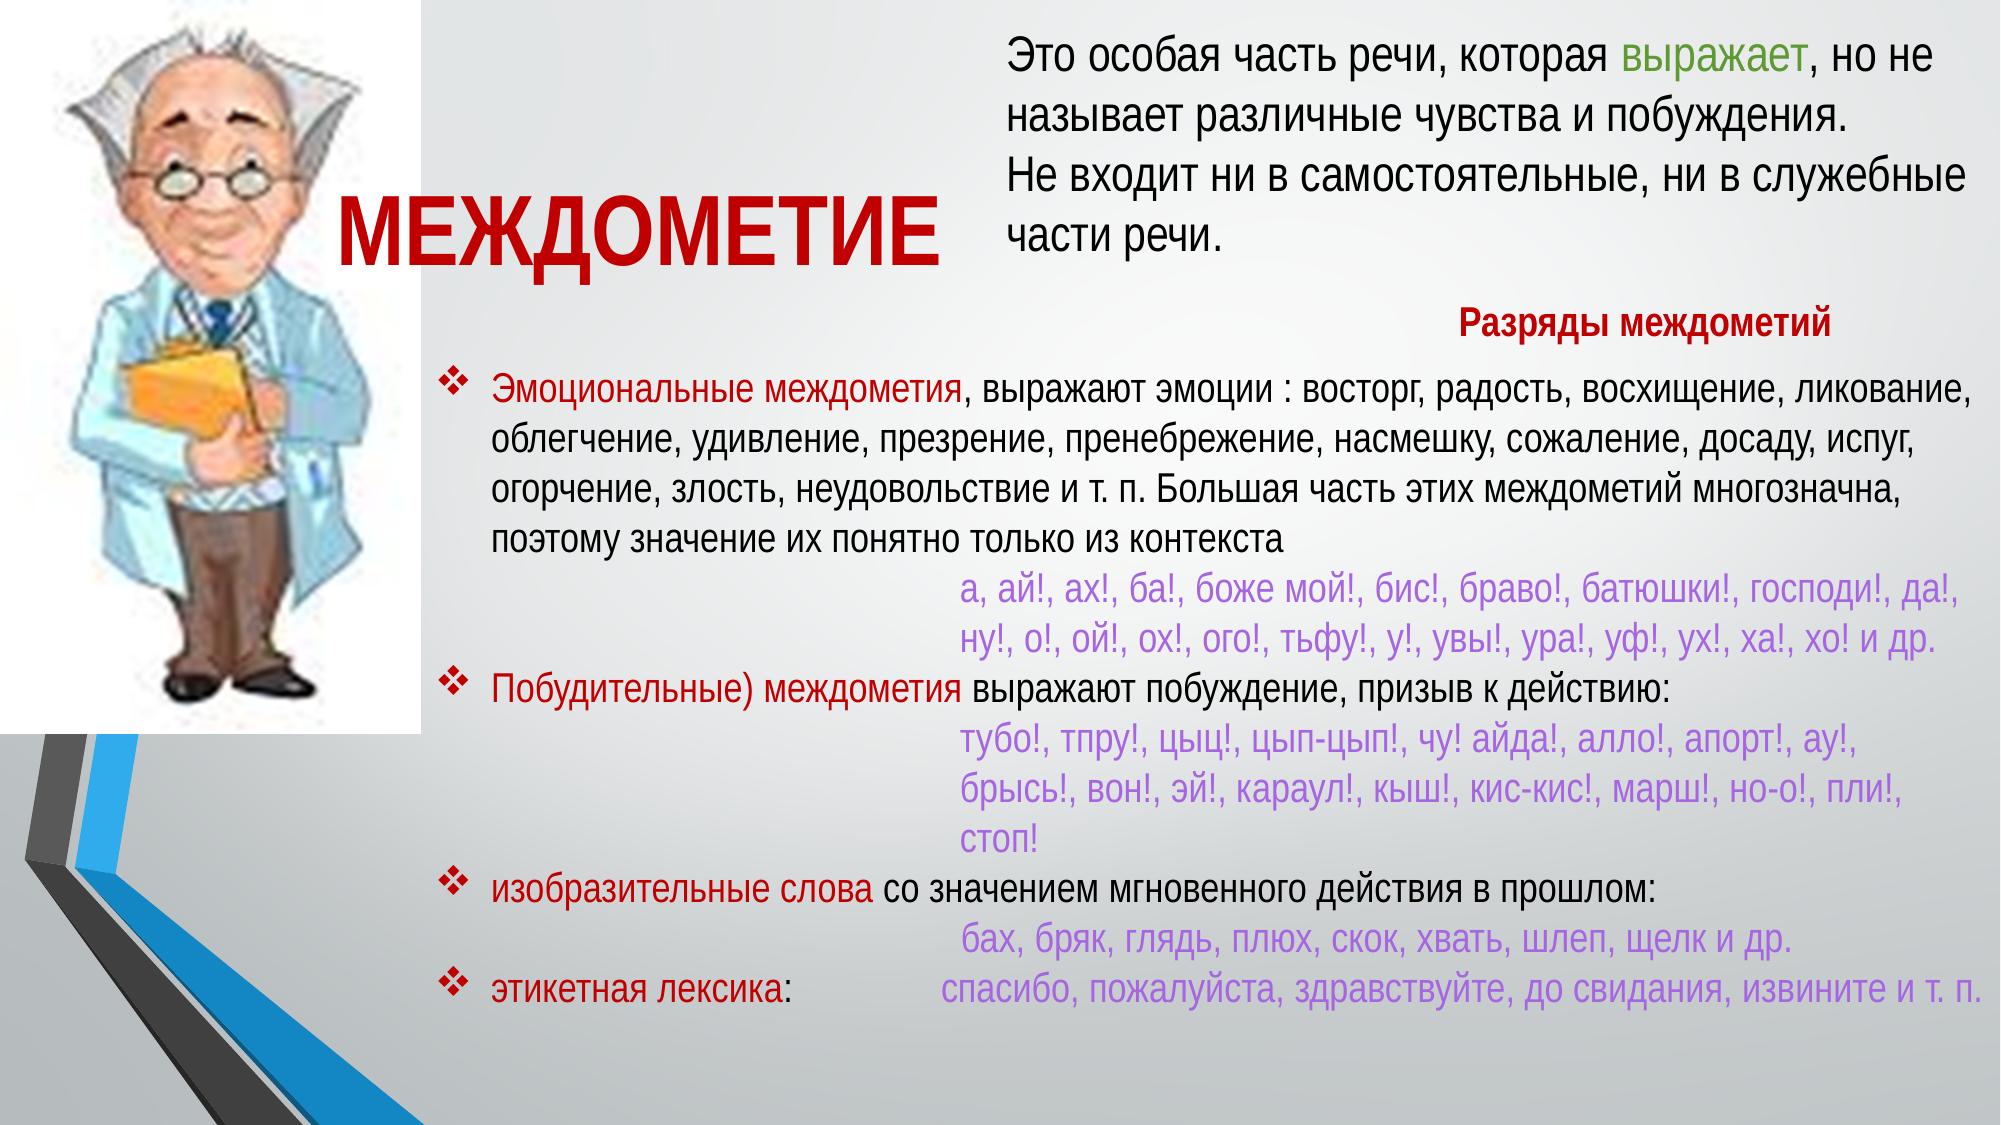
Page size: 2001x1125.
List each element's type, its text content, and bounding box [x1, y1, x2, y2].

text_box Эмоциональные междометия, выражают эмоции : восторг, радость, восхищение, ликование, облегчение, удивление, презрение, пренебрежение, насмешку, сожаление, досаду, испуг, огорчение, злость, неудовольствие и т. п. Большая часть этих междометий многозначна, поэтому значение их понятно только из контекста а, ай!, ах!, ба!, боже мой!, бис!, браво!, батюшки!, господи!, да!, ну!, о!, ой!, ох!, ого!, тьфу!, у!, увы!, ура!, уф!, ух!, ха!, хо! и др. Побудительные) междометия выражают побуждение, призыв к действию: тубо!, тпру!, цыц!, цып-цып!, чу! айда!, алло!, апорт!, ау!, брысь!, вон!, эй!, караул!, кыш!, кис-кис!, марш!, но-о!, пли!, стоп! изобразительные слова со значением мгновенного действия в прошлом: бах, бряк, глядь, плюх, скок, хвать, шлеп, щелк и др. этикетная лексика: спасибо, пожалуйста, здравствуйте, до свидания, извините и т. п. [420, 353, 2000, 1019]
text_box Это особая часть речи, которая выражает, но не называет различные чувства и побуждения. Не входит ни в самостоятельные, ни в служебные части речи. [991, 13, 2000, 269]
text_box Разряды междометий [1444, 287, 1848, 353]
picture [0, 0, 421, 735]
title МЕЖДОМЕТИЕ [421, 171, 992, 281]
